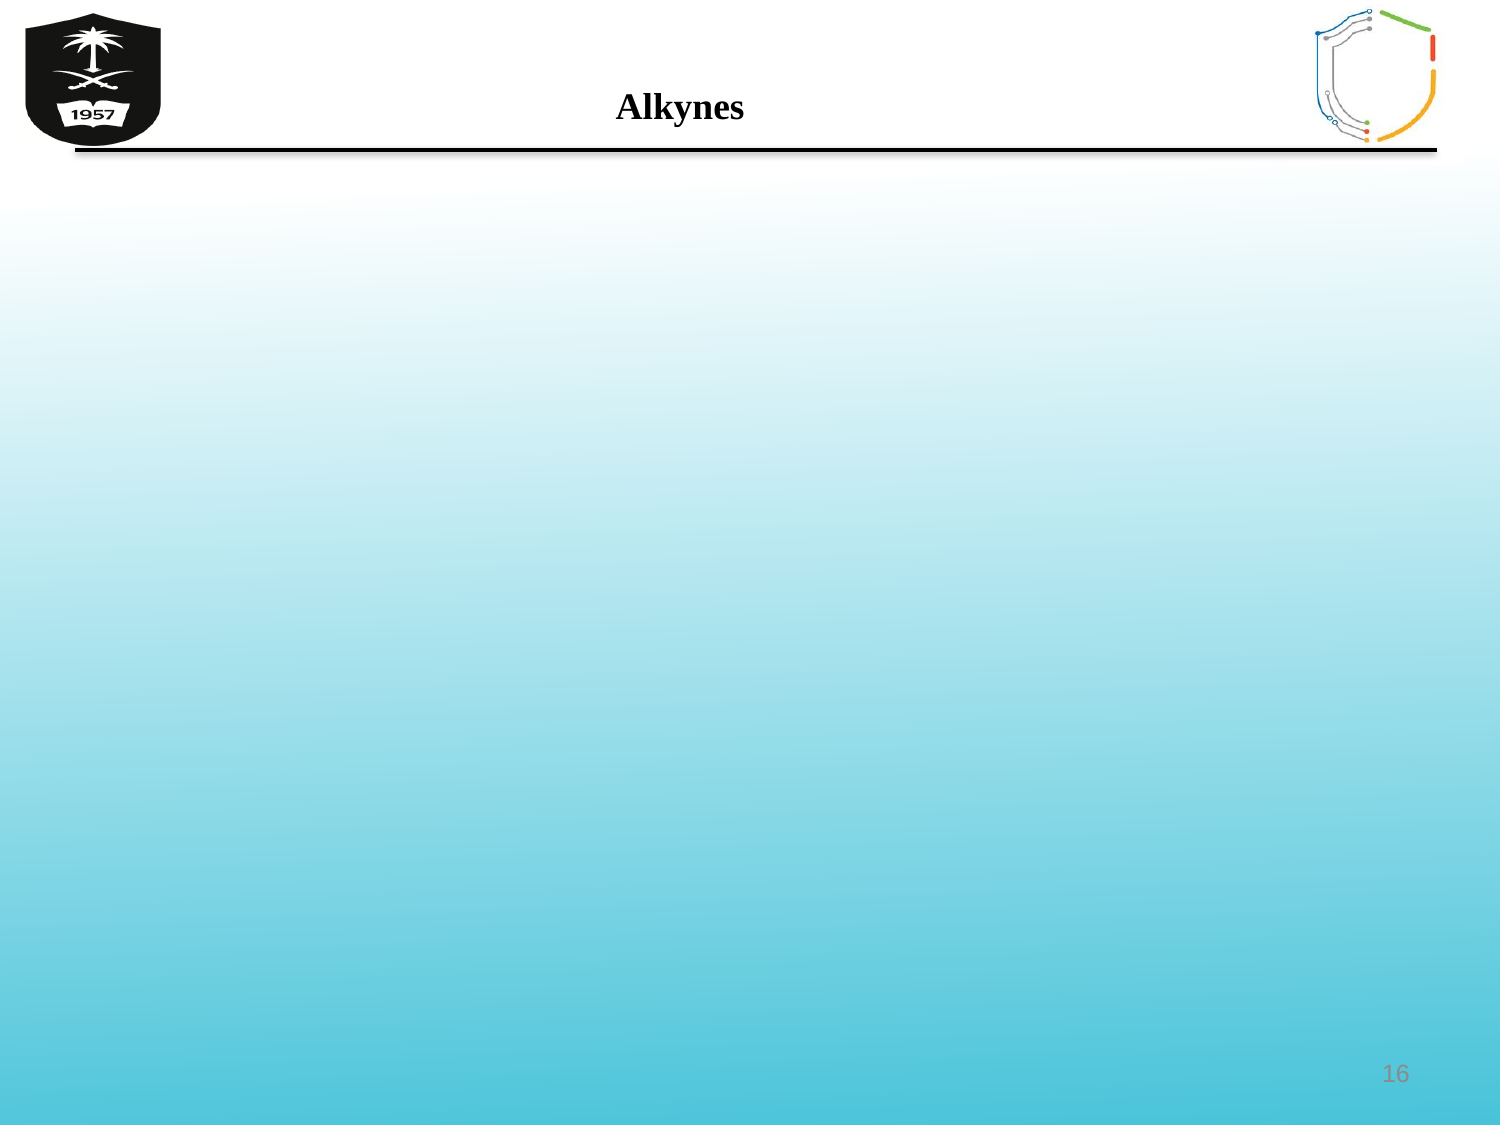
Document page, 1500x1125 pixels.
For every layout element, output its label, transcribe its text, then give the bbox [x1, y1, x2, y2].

text_box Alkynes [600, 74, 760, 135]
picture [24, 12, 163, 151]
picture [1287, 0, 1463, 165]
slide_number 16 [1074, 1042, 1425, 1103]
